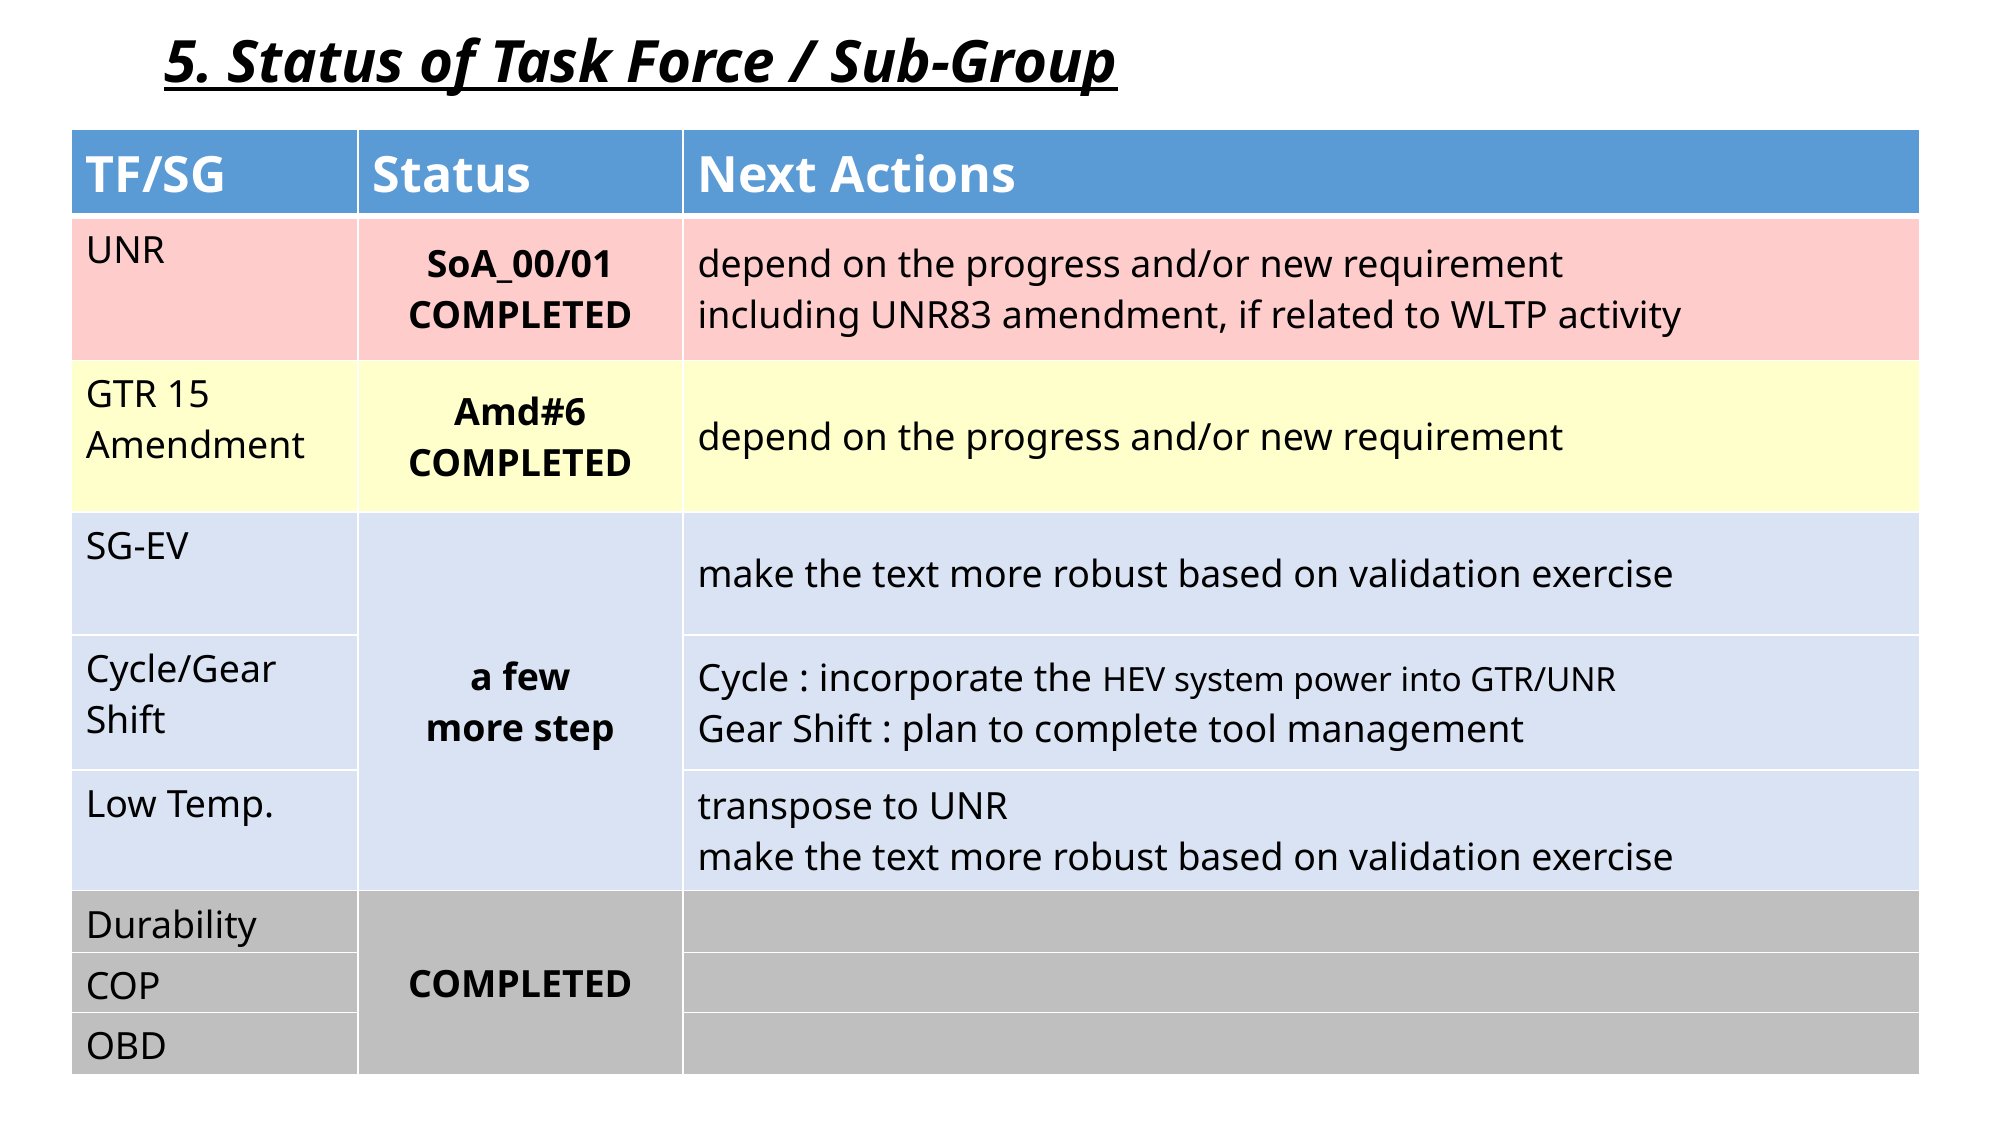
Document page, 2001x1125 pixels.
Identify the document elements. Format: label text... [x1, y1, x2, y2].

table_cell depend on the progress and/or new requirement [684, 361, 1919, 511]
table_cell SG-EV [72, 513, 357, 634]
table_cell transpose to UNR make the text more robust based on validation exercise [684, 771, 1919, 890]
table_cell COMPLETED [359, 891, 682, 1074]
table_cell a few more step [359, 513, 682, 890]
table_cell [684, 953, 1919, 1012]
table_cell Low Temp. [72, 771, 357, 890]
table_cell Cycle/Gear Shift [72, 636, 357, 769]
table_cell SoA_00/01 COMPLETED [359, 219, 682, 360]
table_cell COP [72, 953, 357, 1012]
table_cell make the text more robust based on validation exercise [684, 513, 1919, 634]
table_cell [684, 1013, 1919, 1074]
table_header Next Actions [684, 130, 1919, 213]
table_cell depend on the progress and/or new requirement including UNR83 amendment, if related to WLTP activity [684, 219, 1919, 360]
table_cell OBD [72, 1013, 357, 1074]
table_header TF/SG [72, 130, 357, 213]
table_cell Amd#6 COMPLETED [359, 361, 682, 511]
table_cell GTR 15 Amendment [72, 361, 357, 511]
table_cell [684, 891, 1919, 952]
text_box 5. Status of Task Force / Sub-Group [149, 16, 1133, 102]
table_cell UNR [72, 219, 357, 360]
table_cell Durability [72, 891, 357, 952]
table_cell Cycle : incorporate the HEV system power into GTR/UNR Gear Shift : plan to complete tool management [684, 636, 1919, 769]
table_header Status [359, 130, 682, 213]
